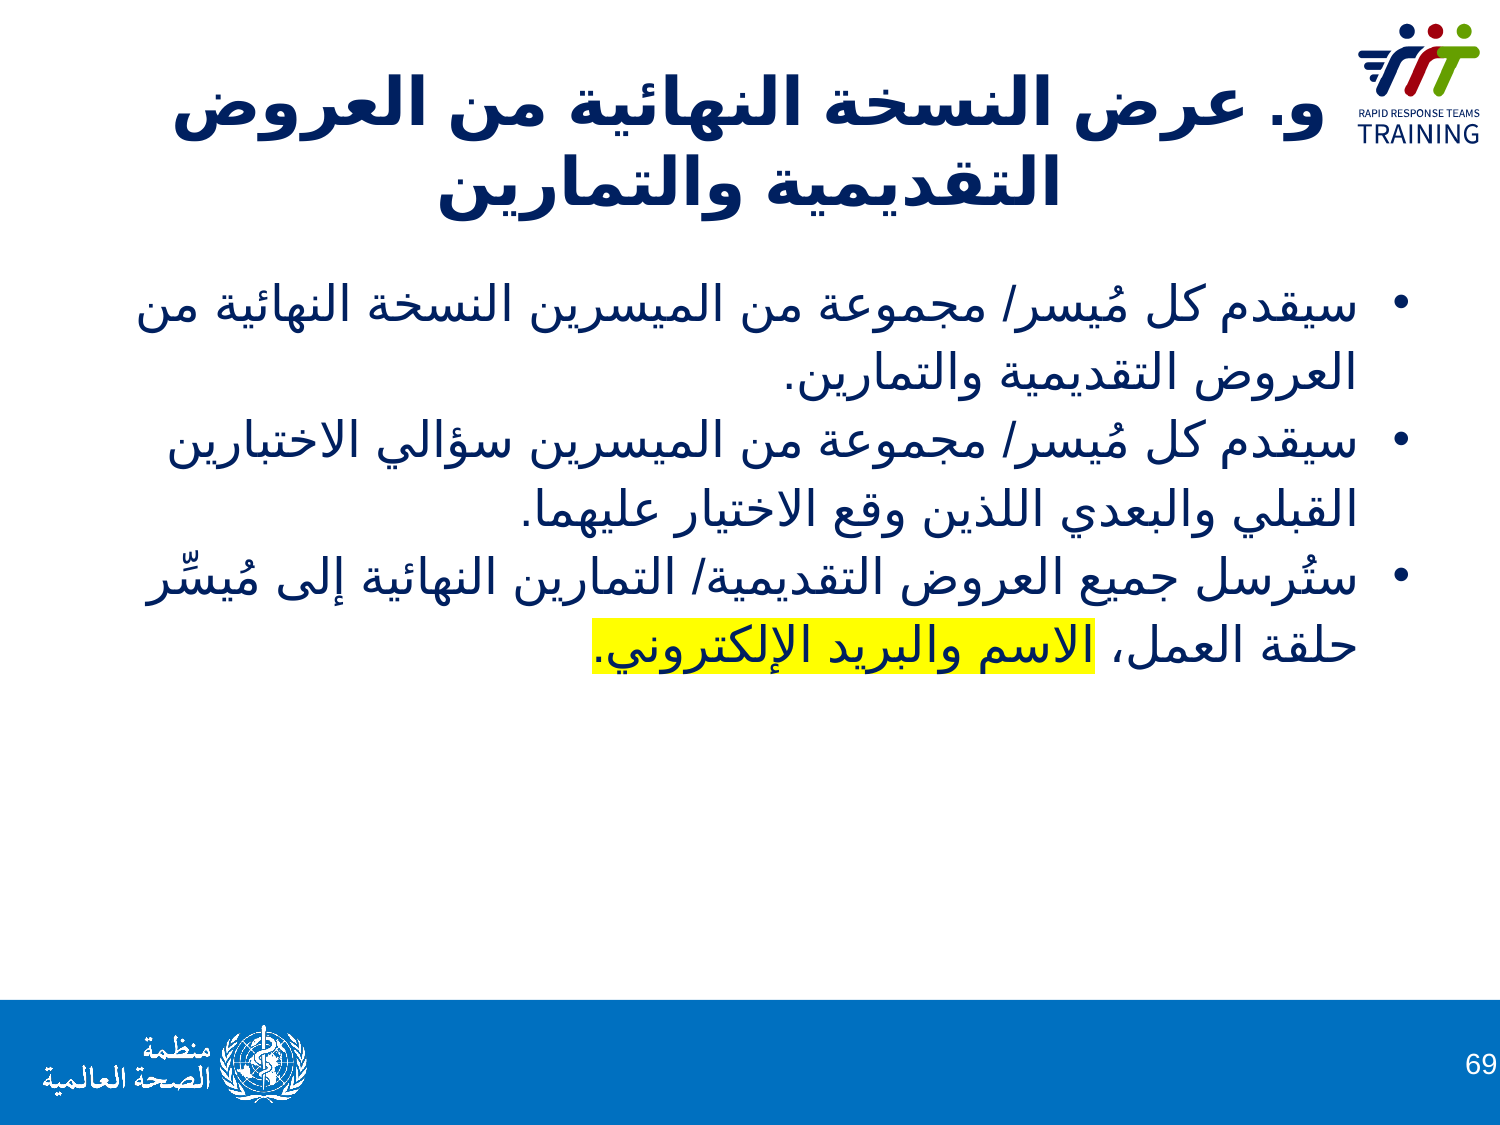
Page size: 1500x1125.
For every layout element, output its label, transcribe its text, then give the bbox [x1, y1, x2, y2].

picture [43, 1025, 307, 1103]
list سيقدم كل مُيسر/ مجموعة من الميسرين النسخة النهائية من العروض التقديمية والتمارين. سيقدم كل مُيسر/ مجموعة من الميسرين سؤالي الاختبارين القبلي والبعدي اللذين وقع الاختيار عليهما. ستُرسل جميع العروض التقديمية/ التمارين النهائية إلى مُيسِّر حلقة العمل، الاسم والبريد الإلكتروني. [75, 255, 1425, 971]
title و. عرض النسخة النهائية من العروض التقديمية والتمارين [75, 45, 1425, 233]
picture [1357, 23, 1480, 144]
